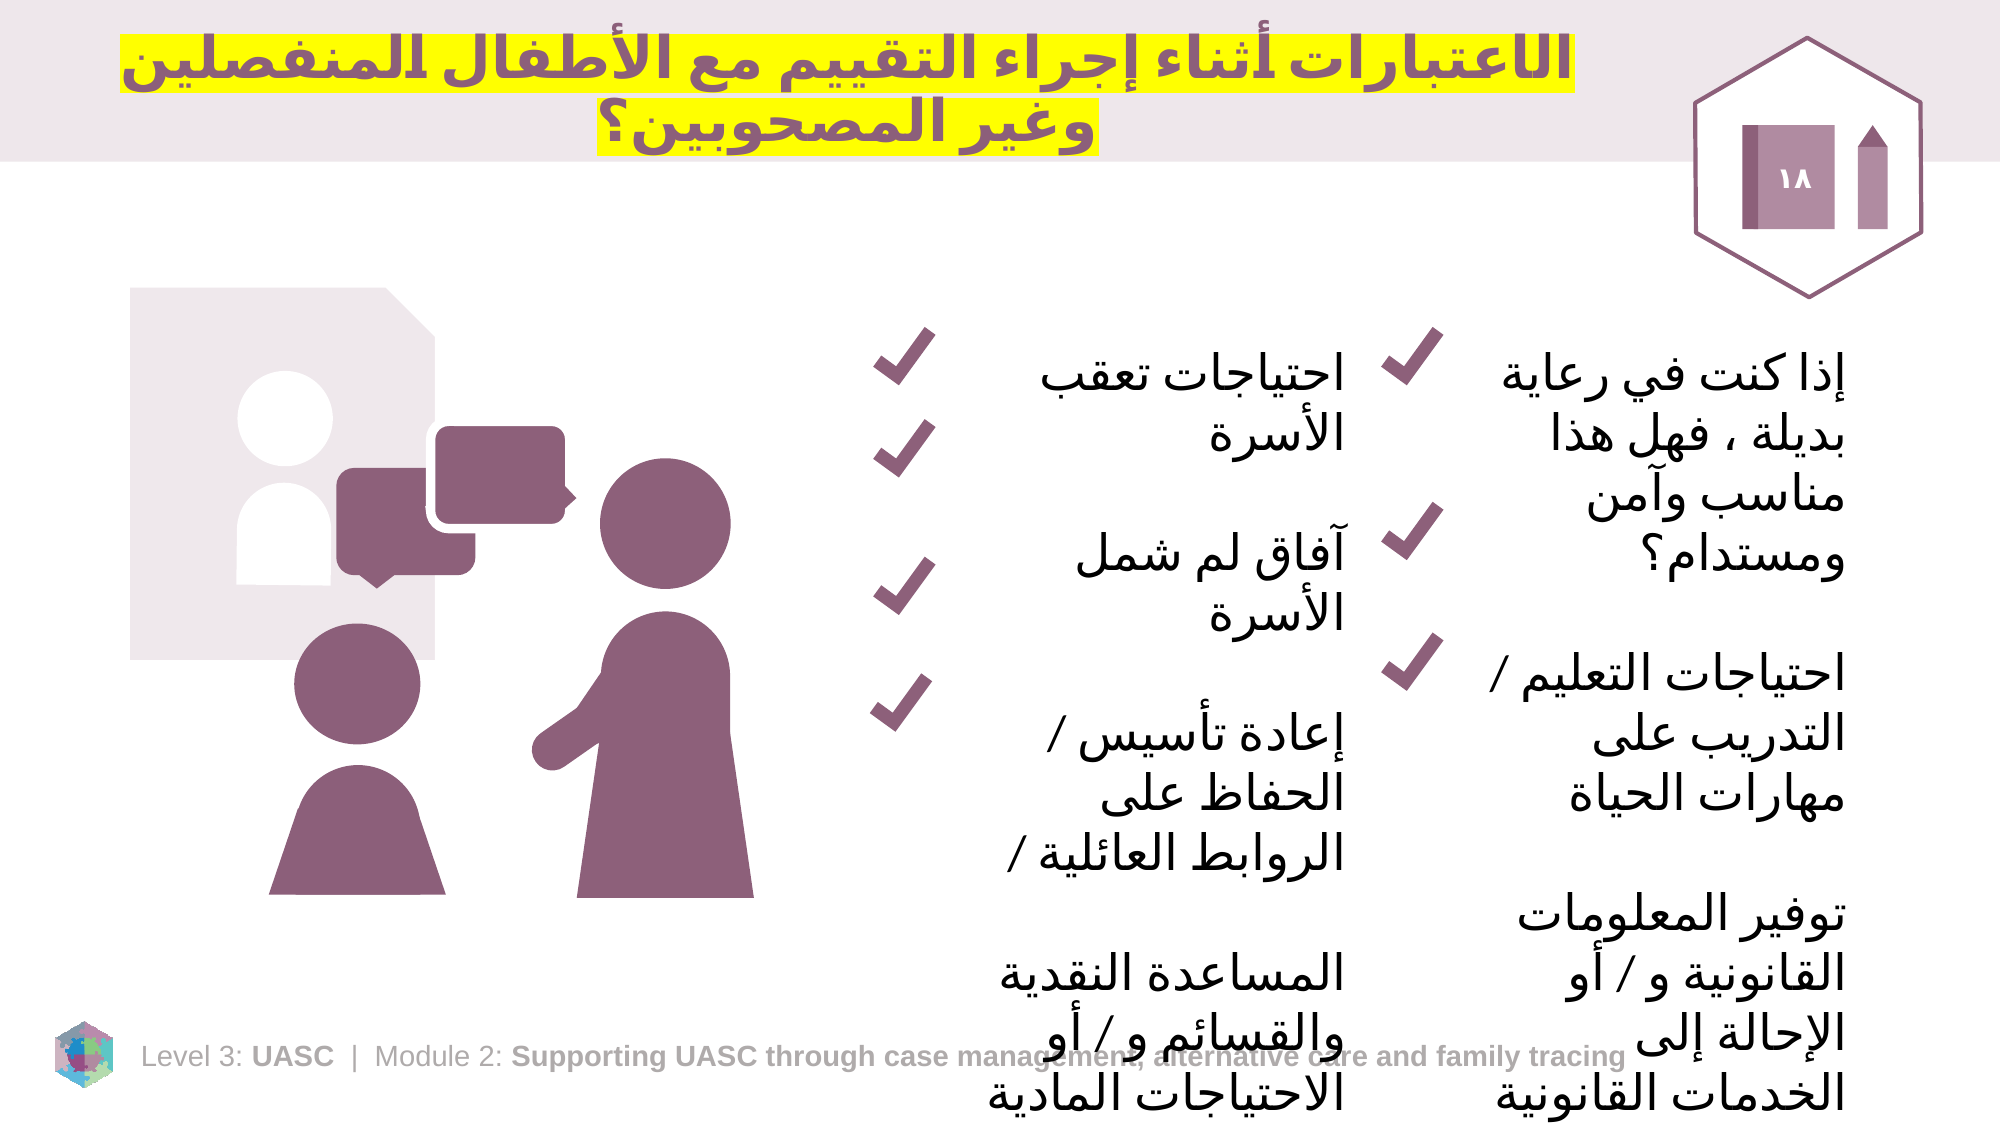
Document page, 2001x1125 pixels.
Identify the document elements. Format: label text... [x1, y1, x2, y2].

text_box [1379, 499, 1446, 563]
text_box [871, 324, 938, 388]
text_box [268, 421, 755, 899]
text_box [1677, 55, 1939, 281]
text_box إذا كنت في رعاية بديلة ، فهل هذا مناسب وآمن ومستدام؟ احتياجات التعليم / التدريب على مهارات الحياة توفير المعلومات القانونية و / أو الإحالة إلى الخدمات القانونية [1450, 332, 1863, 1125]
text_box احتياجات تعقب الأسرة آفاق لم شمل الأسرة إعادة تأسيس / الحفاظ على الروابط العائلية / المساعدة النقدية والقسائم و / أو الاحتياجات المادية [949, 332, 1362, 1125]
text_box [1379, 324, 1446, 388]
text_box [871, 417, 938, 480]
picture [55, 1021, 113, 1088]
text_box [123, 281, 442, 667]
text_box [867, 671, 935, 734]
title الاعتبارات أثناء إجراء التقييم مع الأطفال المنفصلين وغير المصحوبين؟ [84, 19, 1612, 163]
text_box [871, 554, 938, 618]
text_box [1379, 630, 1446, 693]
